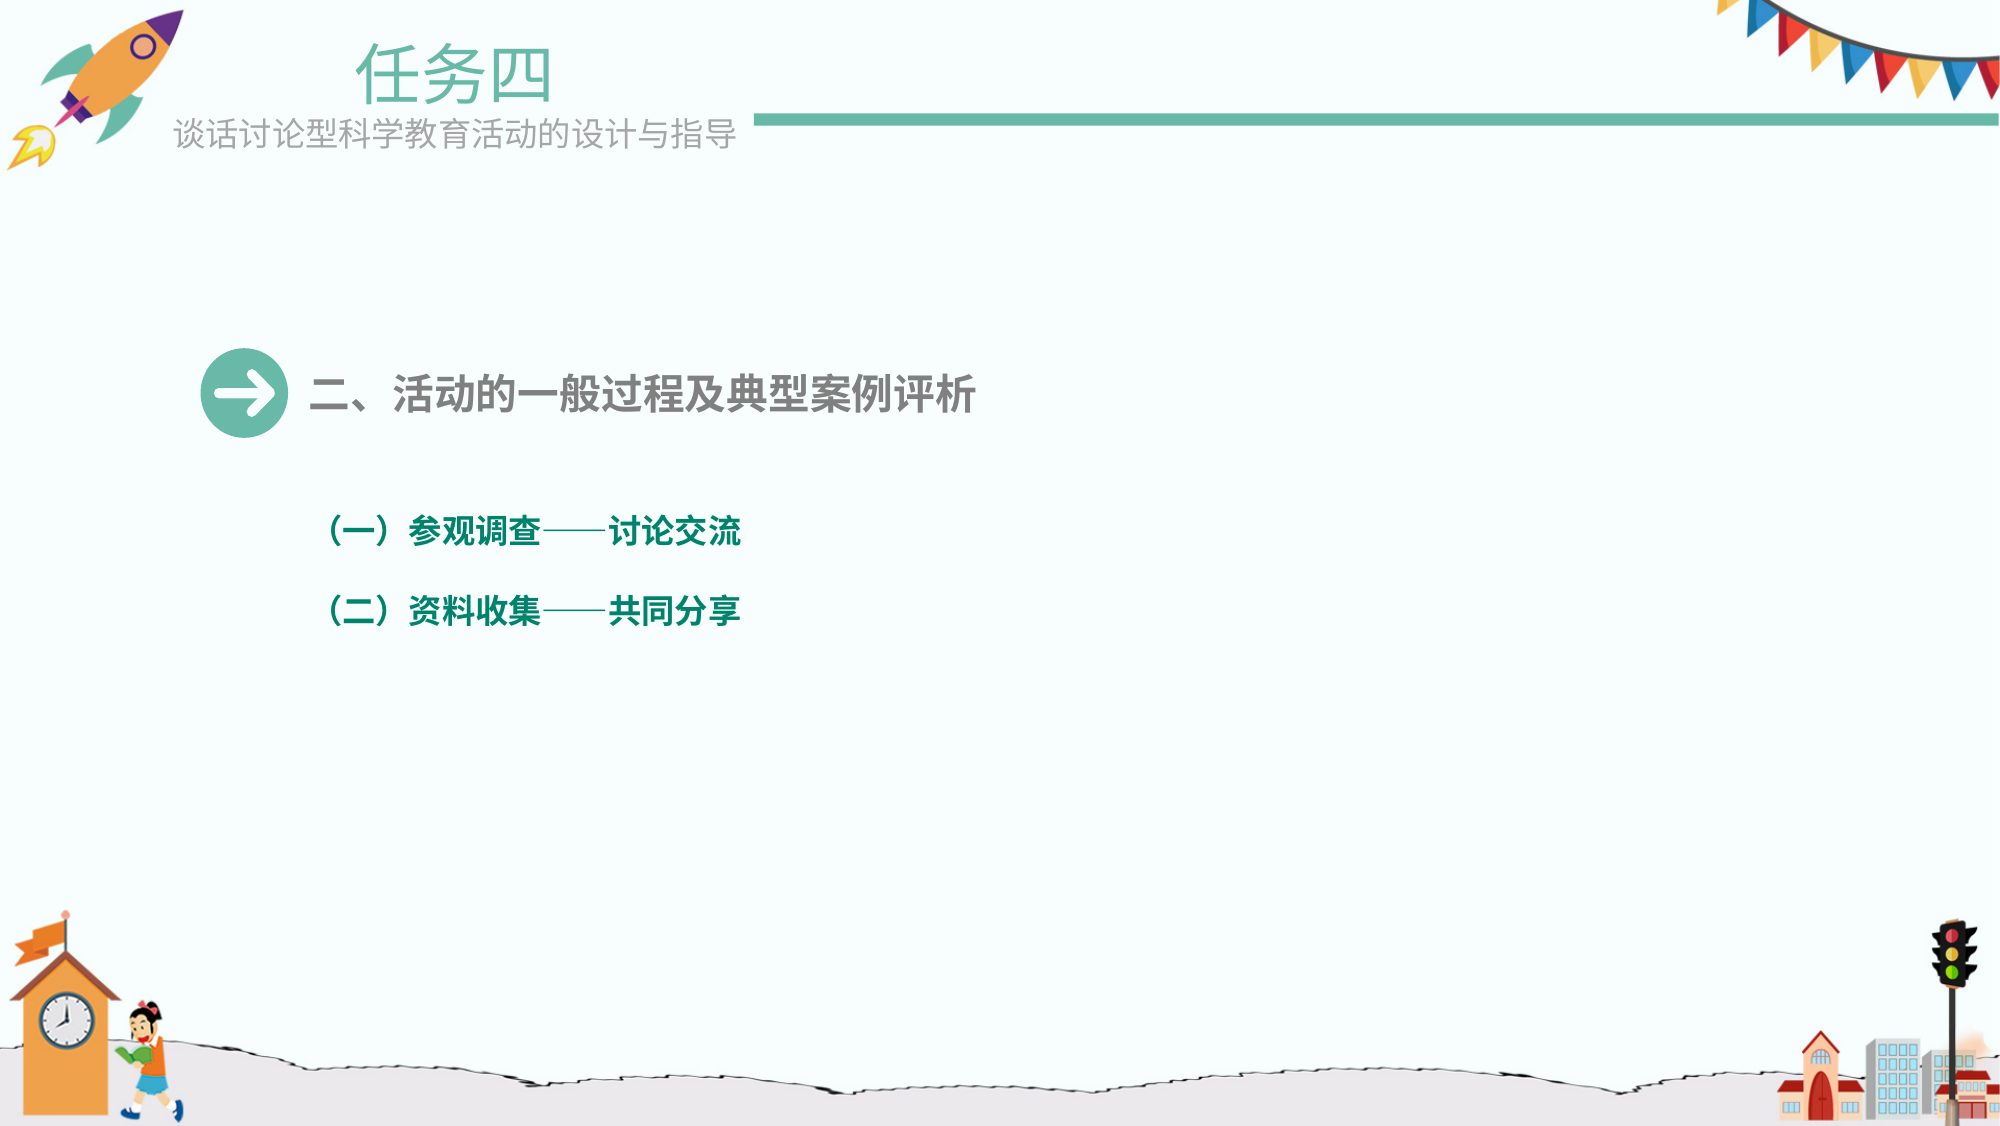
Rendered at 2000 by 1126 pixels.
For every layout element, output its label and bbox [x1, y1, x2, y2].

picture [0, 0, 2000, 1126]
text_box [200, 347, 1738, 641]
text_box [155, 32, 1999, 154]
